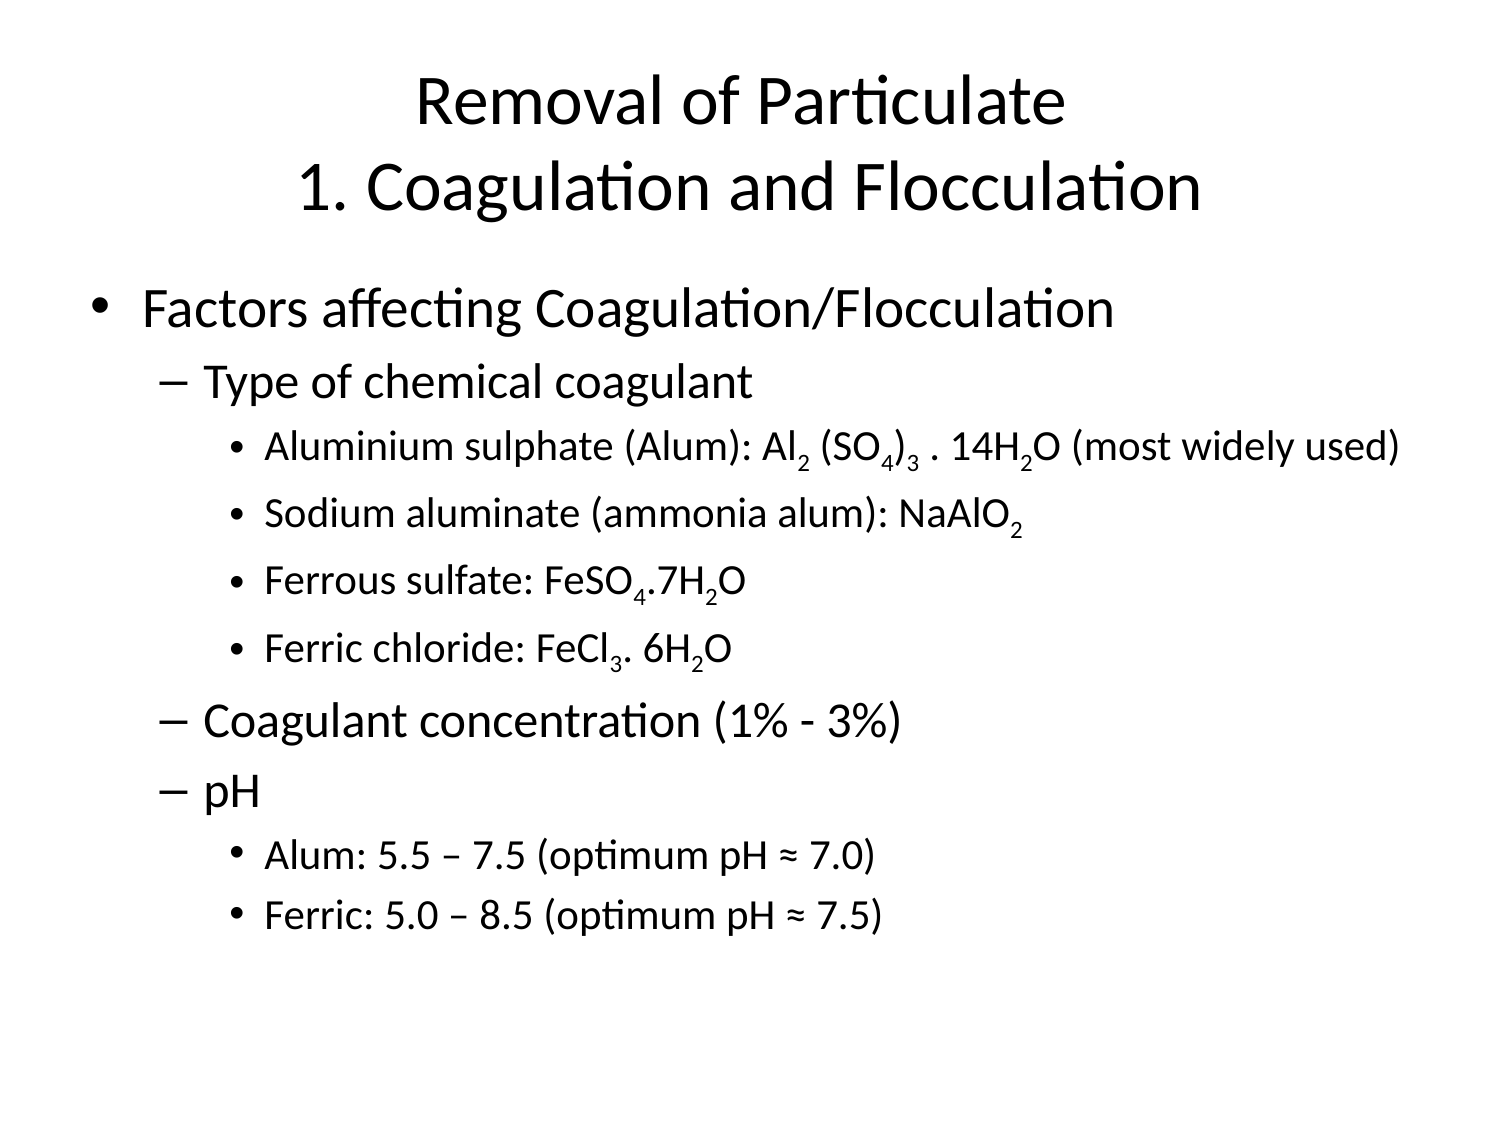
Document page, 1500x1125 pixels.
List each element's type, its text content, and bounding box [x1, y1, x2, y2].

list Factors affecting Coagulation/Flocculation Type of chemical coagulant Aluminium sulphate (Alum): Al2 (SO4)3 . 14H2O (most widely used) Sodium aluminate (ammonia alum): NaAlO2 Ferrous sulfate: FeSO4.7H2O Ferric chloride: FeCl3. 6H2O Coagulant concentration (1% - 3%) pH Alum: 5.5 – 7.5 (optimum pH ≈ 7.0) Ferric: 5.0 – 8.5 (optimum pH ≈ 7.5) [75, 262, 1425, 1005]
title Removal of Particulate 1. Coagulation and Flocculation [75, 45, 1425, 233]
